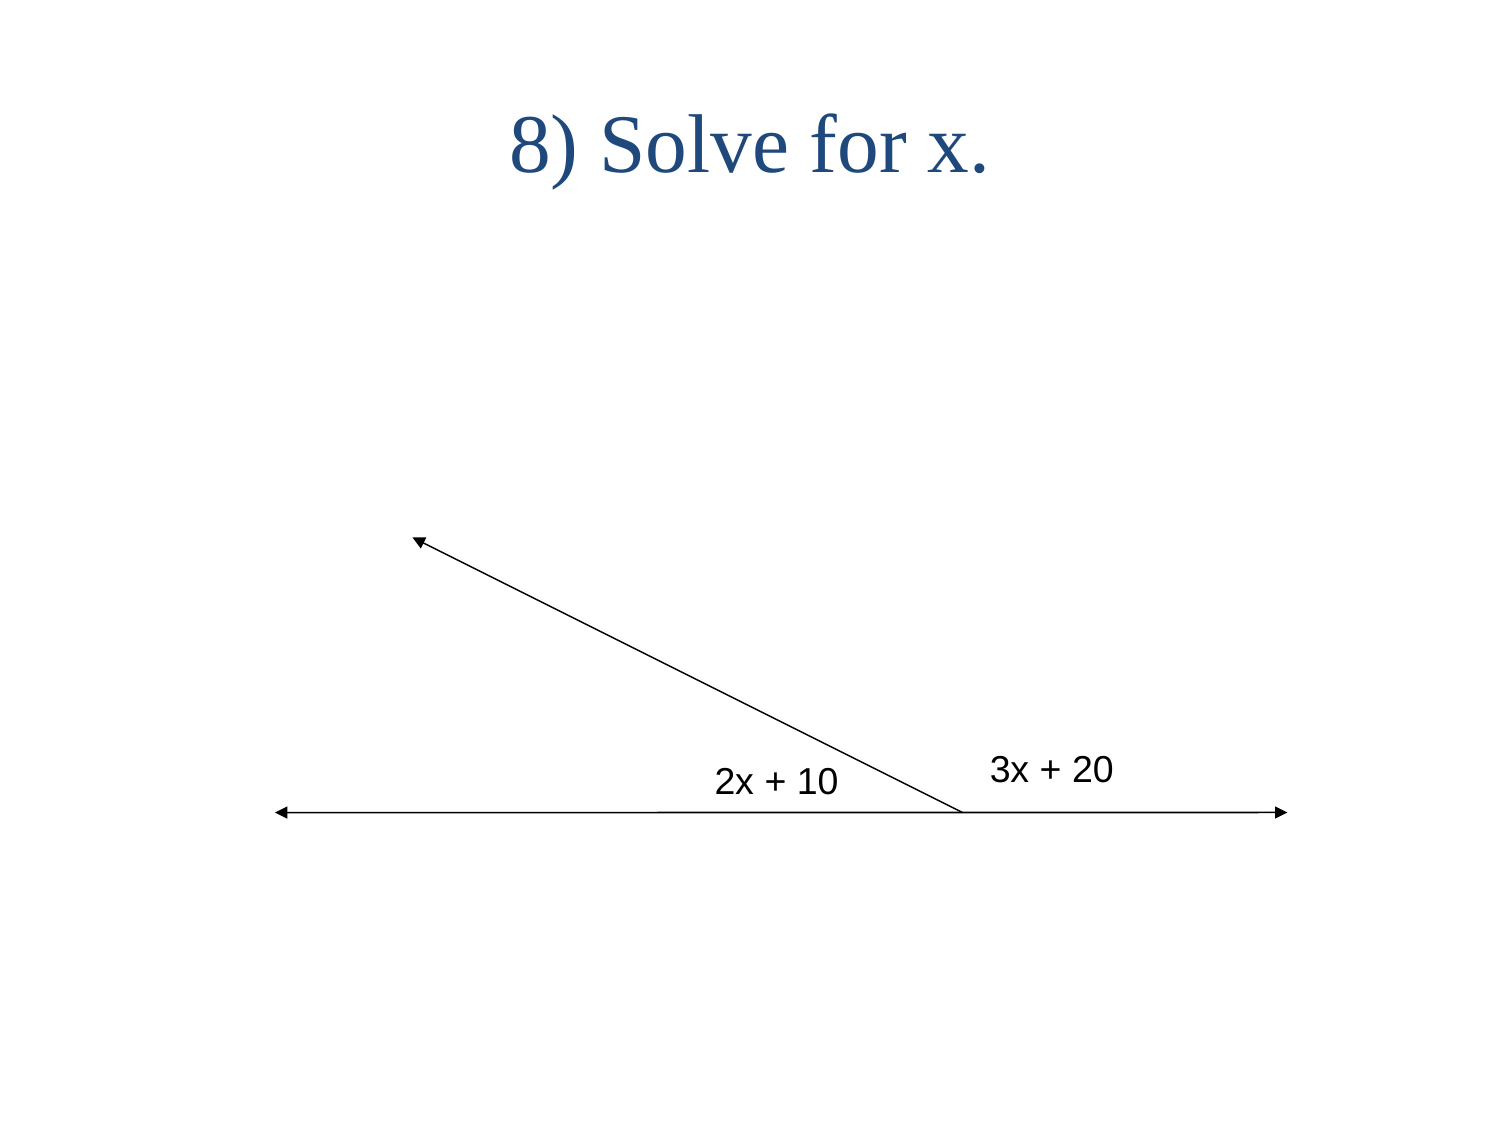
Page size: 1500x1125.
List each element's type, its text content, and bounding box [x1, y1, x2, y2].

text_box 3x + 20 [974, 737, 1138, 798]
text_box [274, 806, 961, 819]
text_box [412, 537, 836, 749]
text_box [963, 806, 1288, 819]
text_box 8) Solve for x. [74, 45, 1425, 233]
text_box 2x + 10 [699, 749, 863, 810]
